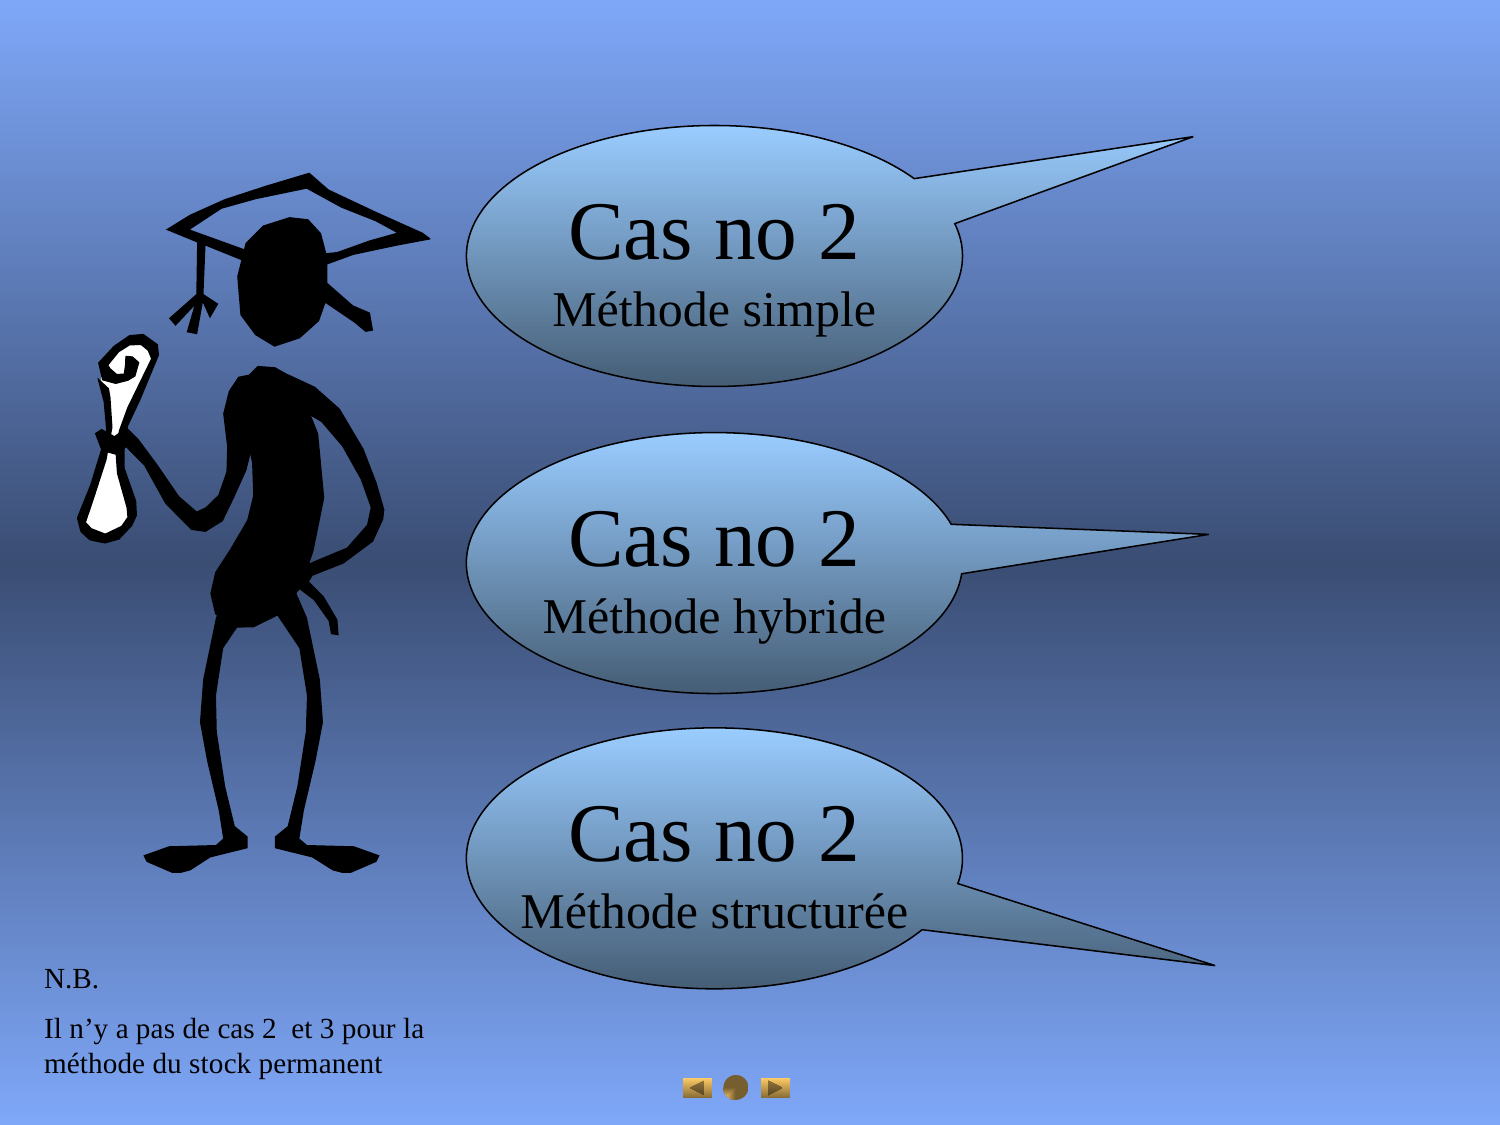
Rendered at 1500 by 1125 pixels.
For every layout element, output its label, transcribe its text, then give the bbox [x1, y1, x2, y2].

text_box Cas no 2 Méthode simple [466, 125, 1194, 387]
picture [76, 172, 431, 873]
text_box Cas no 2 Méthode structurée [466, 727, 1216, 989]
text_box Cas no 2 Méthode hybride [466, 432, 1209, 694]
text_box N.B. Il n’y a pas de cas 2 et 3 pour la méthode du stock permanent [29, 952, 526, 1087]
